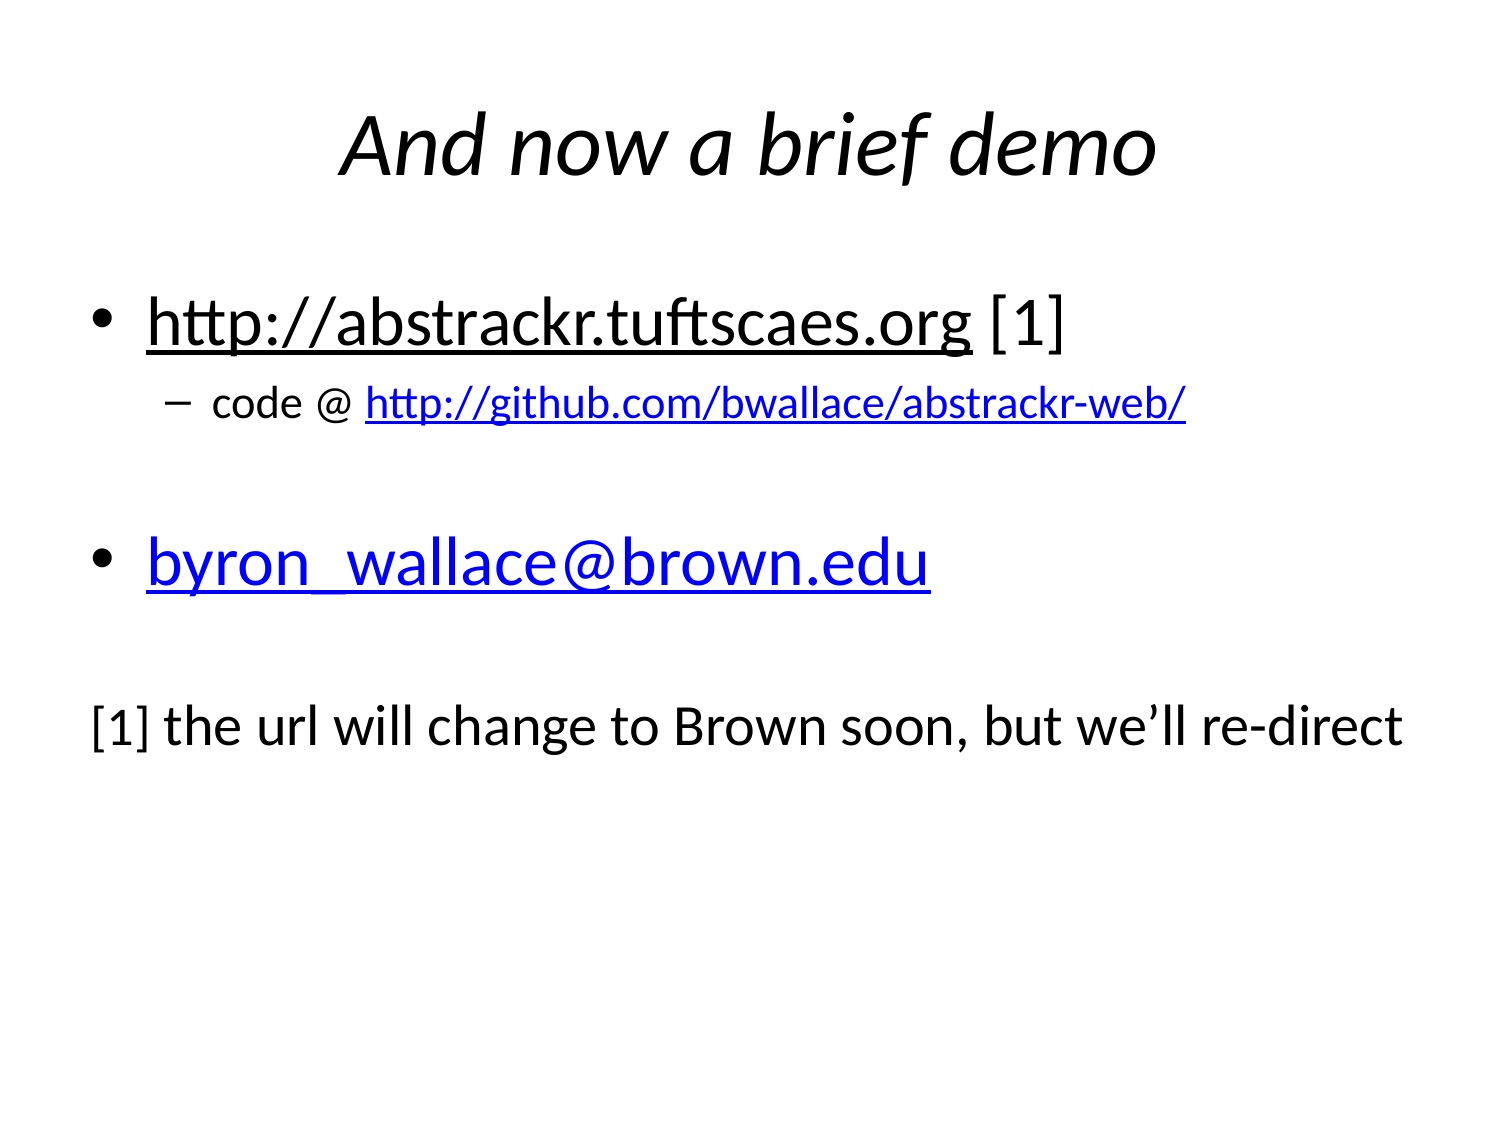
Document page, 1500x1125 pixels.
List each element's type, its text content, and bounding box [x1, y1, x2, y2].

list http://abstrackr.tuftscaes.org [1] code @ http://github.com/bwallace/abstrackr-web/ byron_wallace@brown.edu [1] the url will change to Brown soon, but we’ll re-direct [75, 268, 1451, 899]
title And now a brief demo [75, 45, 1425, 233]
